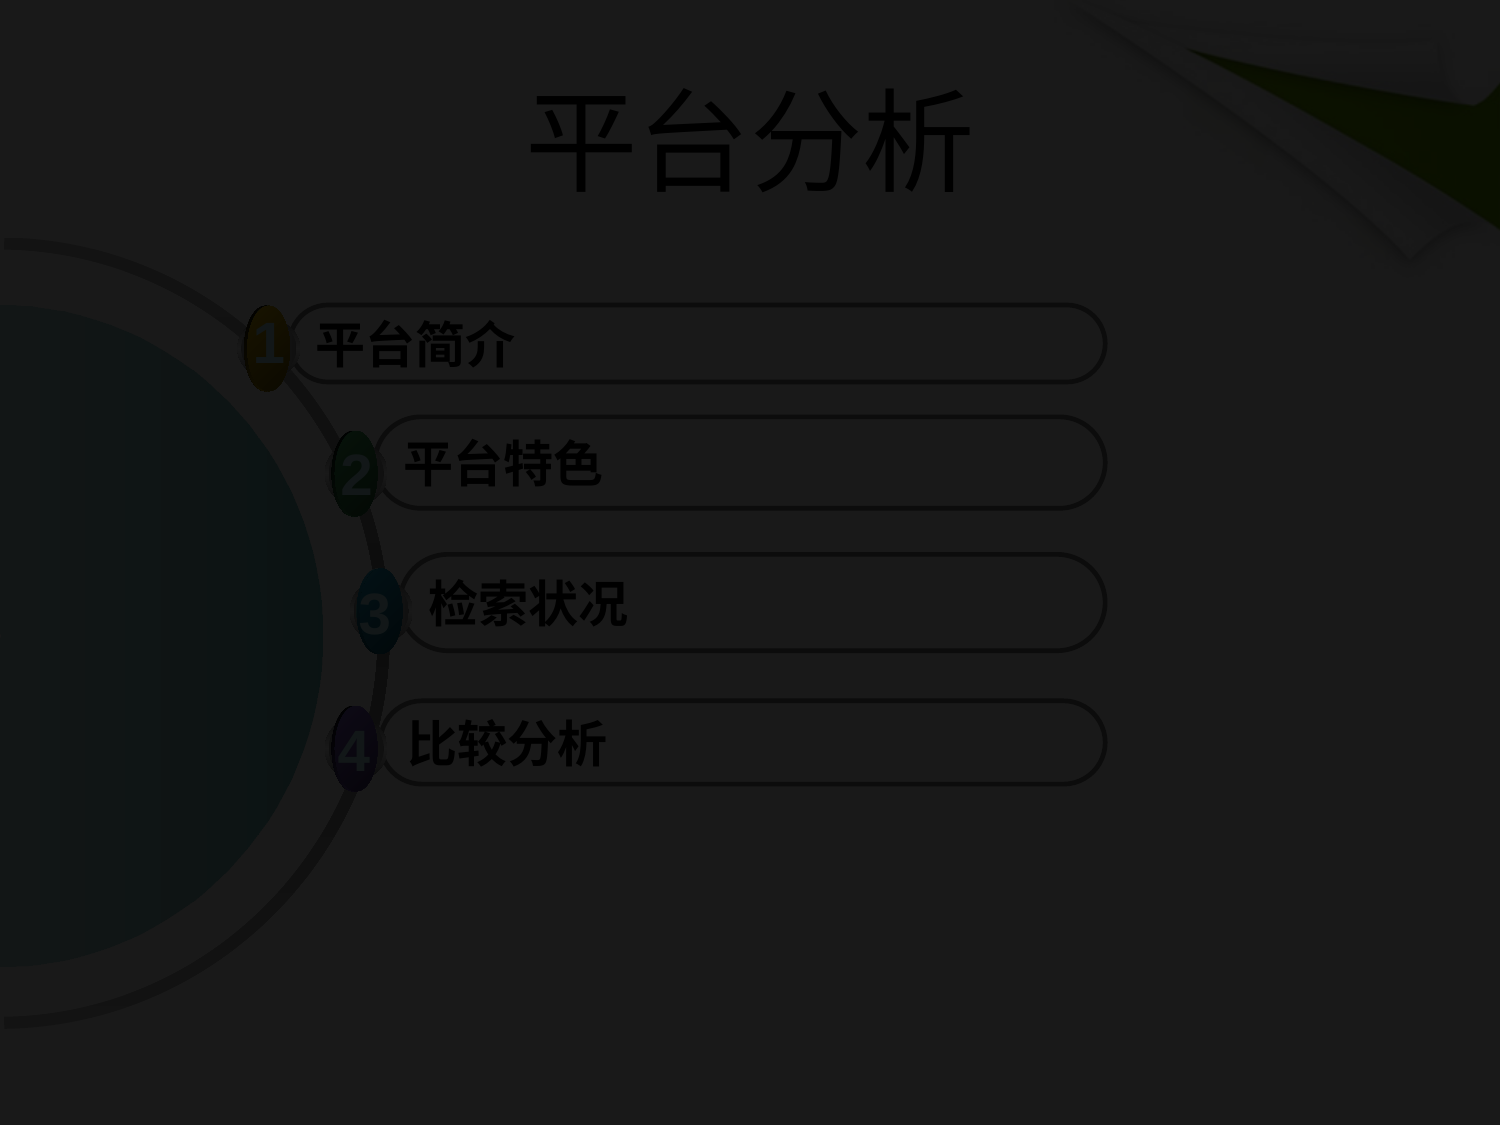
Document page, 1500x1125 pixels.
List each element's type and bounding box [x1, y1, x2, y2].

text_box [0, 0, 1500, 1125]
